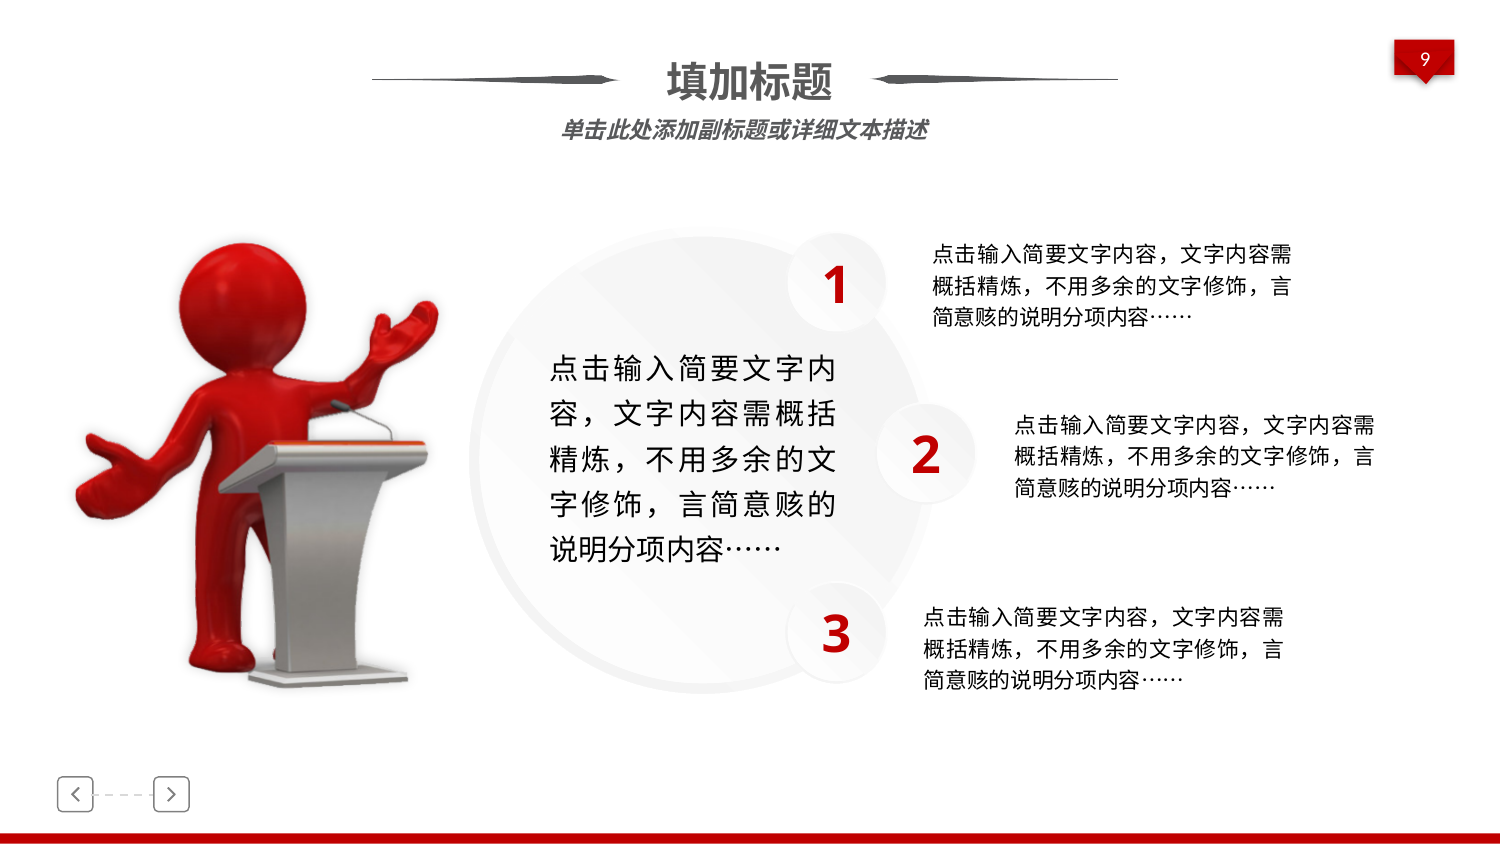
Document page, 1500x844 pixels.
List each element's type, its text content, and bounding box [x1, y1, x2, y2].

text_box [785, 580, 888, 684]
picture [64, 202, 470, 694]
picture [867, 74, 1119, 84]
text_box 填加标题 [584, 55, 916, 106]
picture [371, 74, 623, 84]
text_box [874, 401, 978, 505]
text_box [785, 231, 888, 334]
text_box 单击此处添加副标题或详细文本描述 [545, 108, 943, 151]
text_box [474, 226, 937, 694]
text_box 点击输入简要文字内容，文字内容需概括精炼，不用多余的文字修饰，言简意赅的说明分项内容…… [941, 236, 1294, 330]
text_box 点击输入简要文字内容，文字内容需概括精炼，不用多余的文字修饰，言简意赅的说明分项内容…… [941, 598, 1285, 693]
text_box 点击输入简要文字内容，文字内容需概括精炼，不用多余的文字修饰，言简意赅的说明分项内容…… [1015, 406, 1376, 501]
